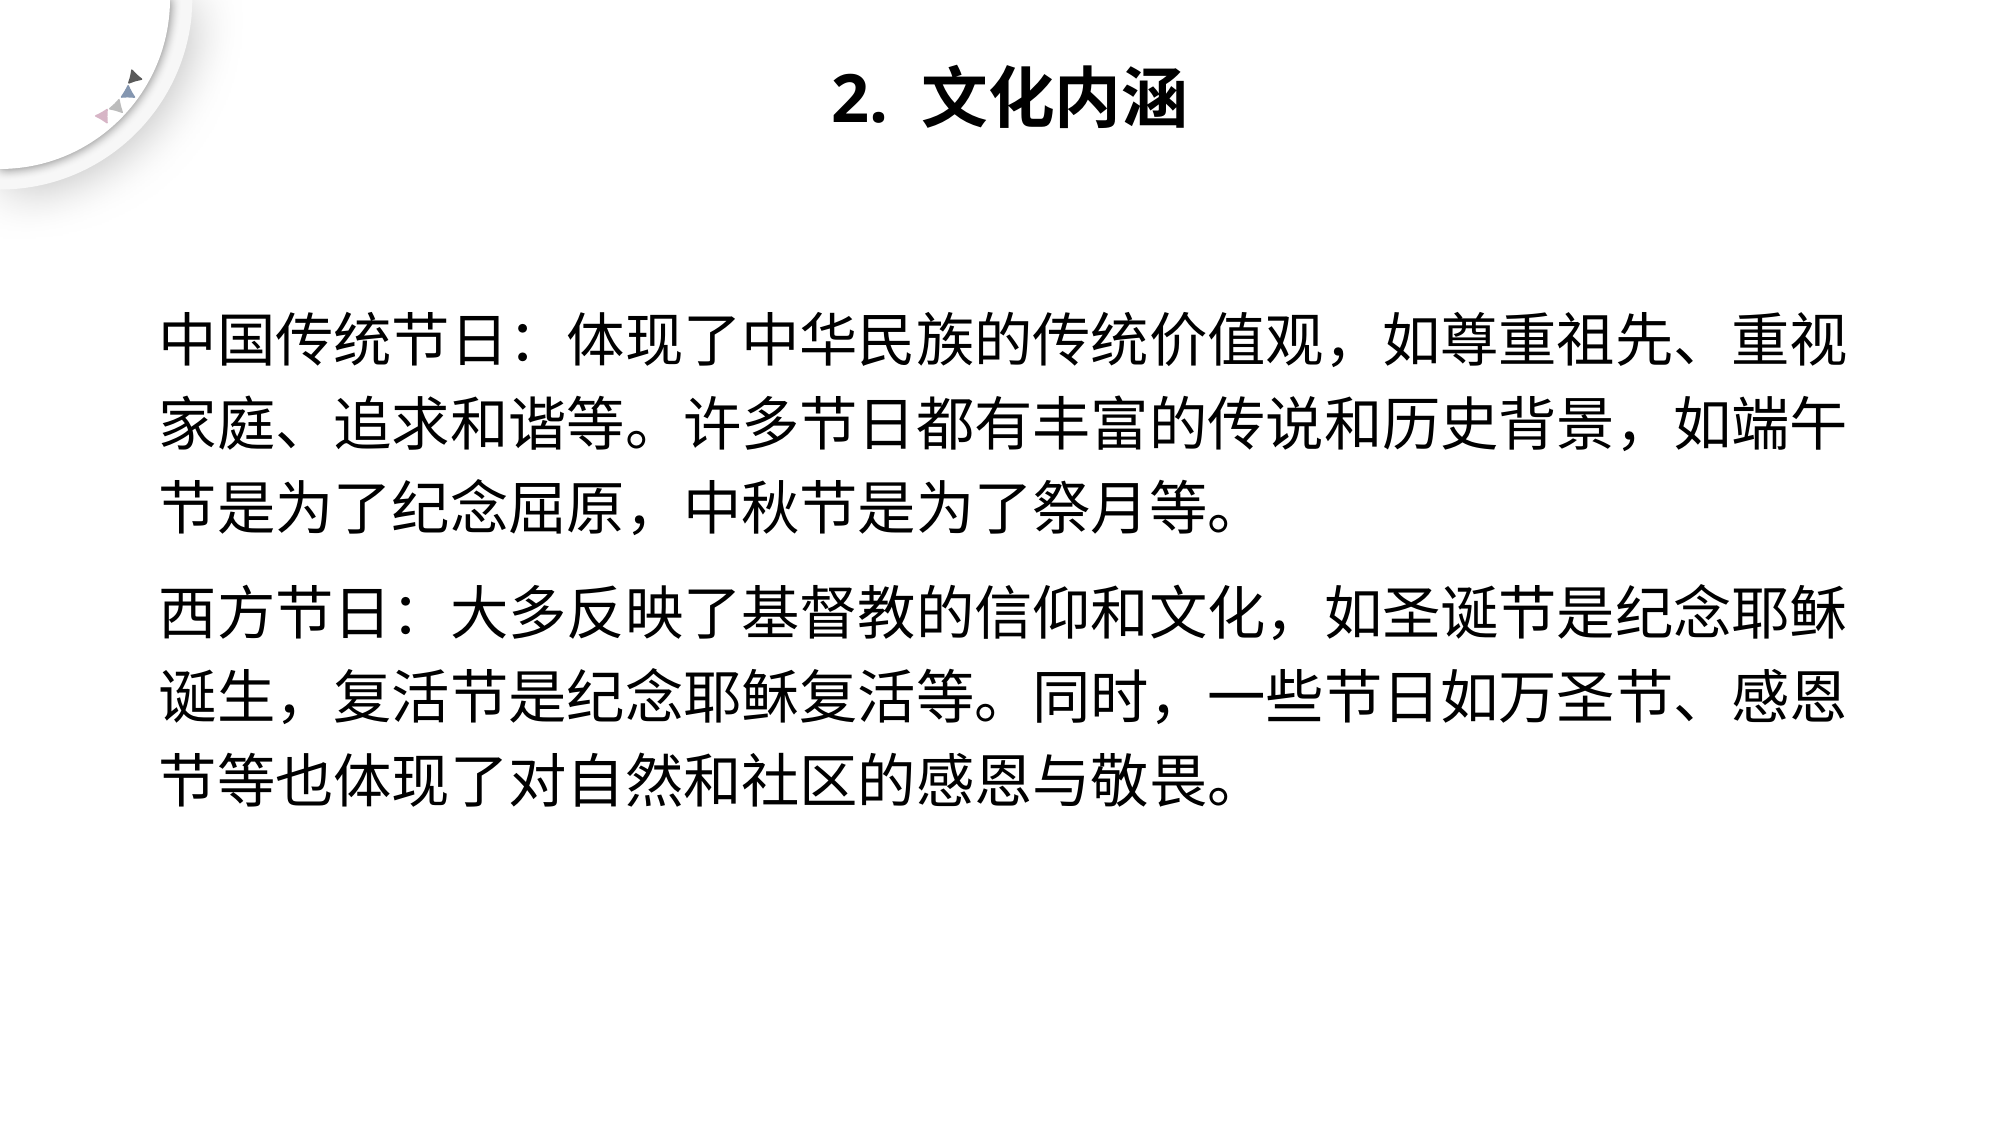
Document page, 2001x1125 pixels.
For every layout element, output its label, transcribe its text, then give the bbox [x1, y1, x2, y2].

title 2. 文化内涵 [208, 45, 1812, 131]
list 中国传统节日：体现了中华民族的传统价值观，如尊重祖先、重视家庭、追求和谐等。许多节日都有丰富的传说和历史背景，如端午节是为了纪念屈原，中秋节是为了祭月等。 西方节日：大多反映了基督教的信仰和文化，如圣诞节是纪念耶稣诞生，复活节是纪念耶稣复活等。同时，一些节日如万圣节、感恩节等也体现了对自然和社区的感恩与敬畏。 [143, 281, 1869, 996]
